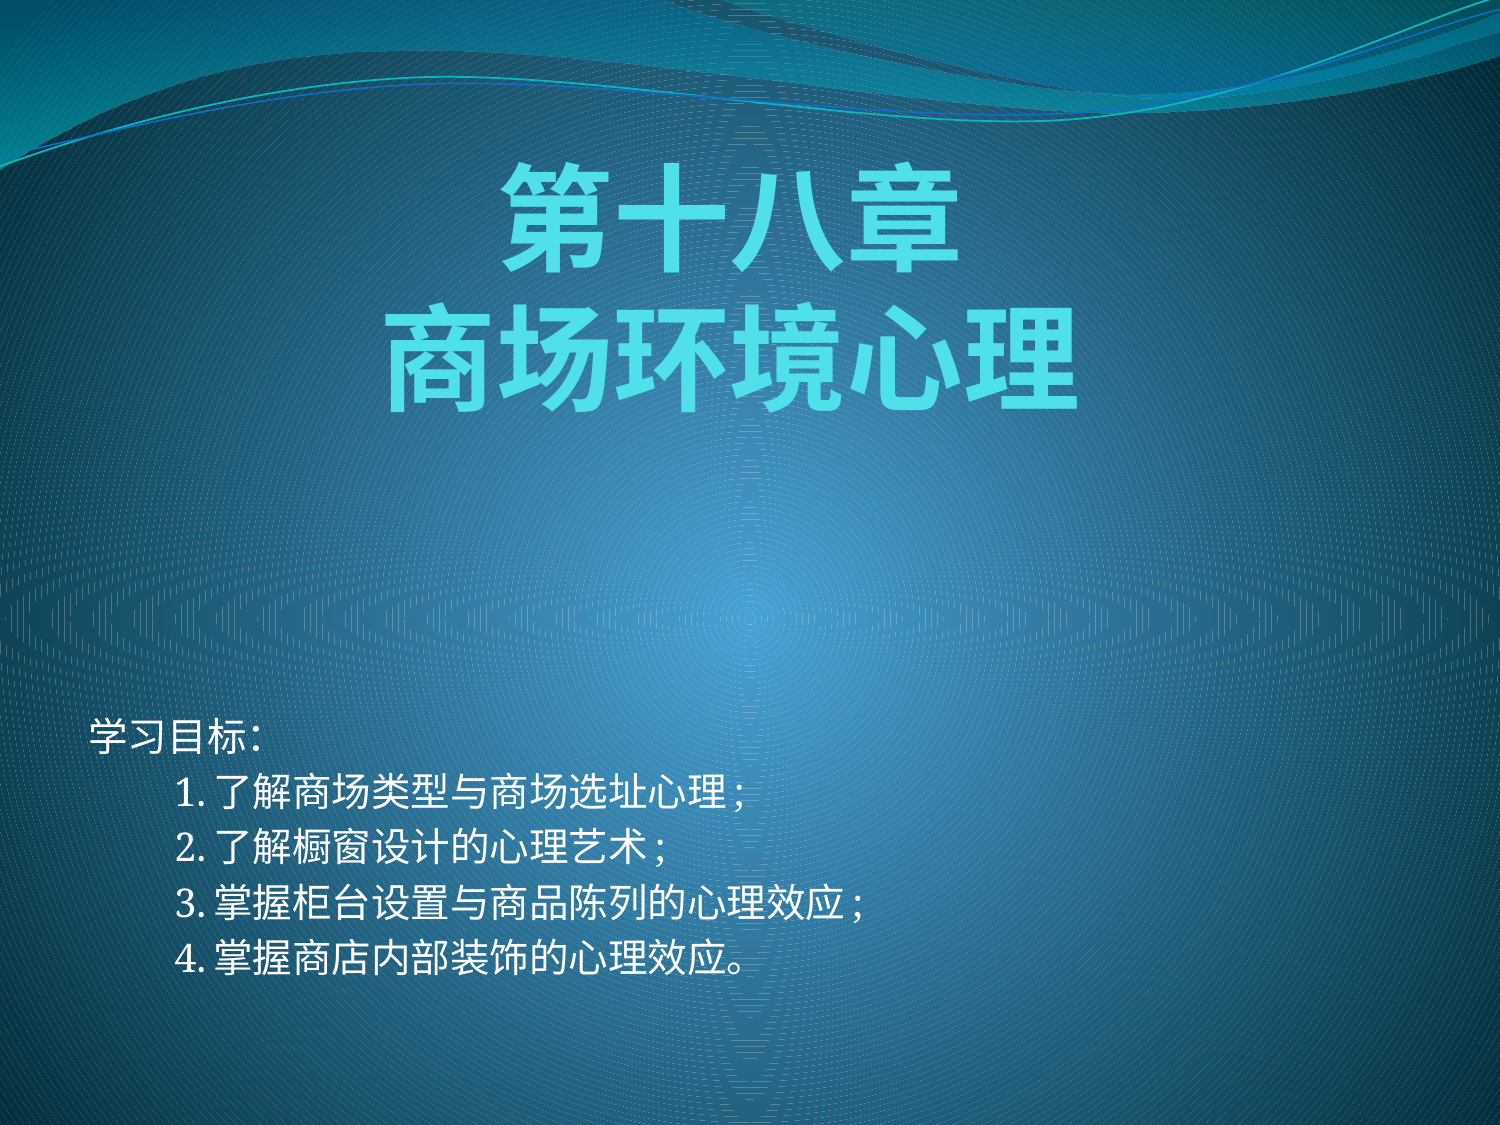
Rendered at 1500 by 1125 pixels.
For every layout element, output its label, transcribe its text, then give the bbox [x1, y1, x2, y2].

subtitle 学习目标： 1.了解商场类型与商场选址心理; 2.了解橱窗设计的心理艺术; 3.掌握柜台设置与商品陈列的心理效应; 4.掌握商店内部装饰的心理效应。 [88, 704, 1377, 992]
title 第十八章 商场环境心理 [87, 125, 1376, 426]
